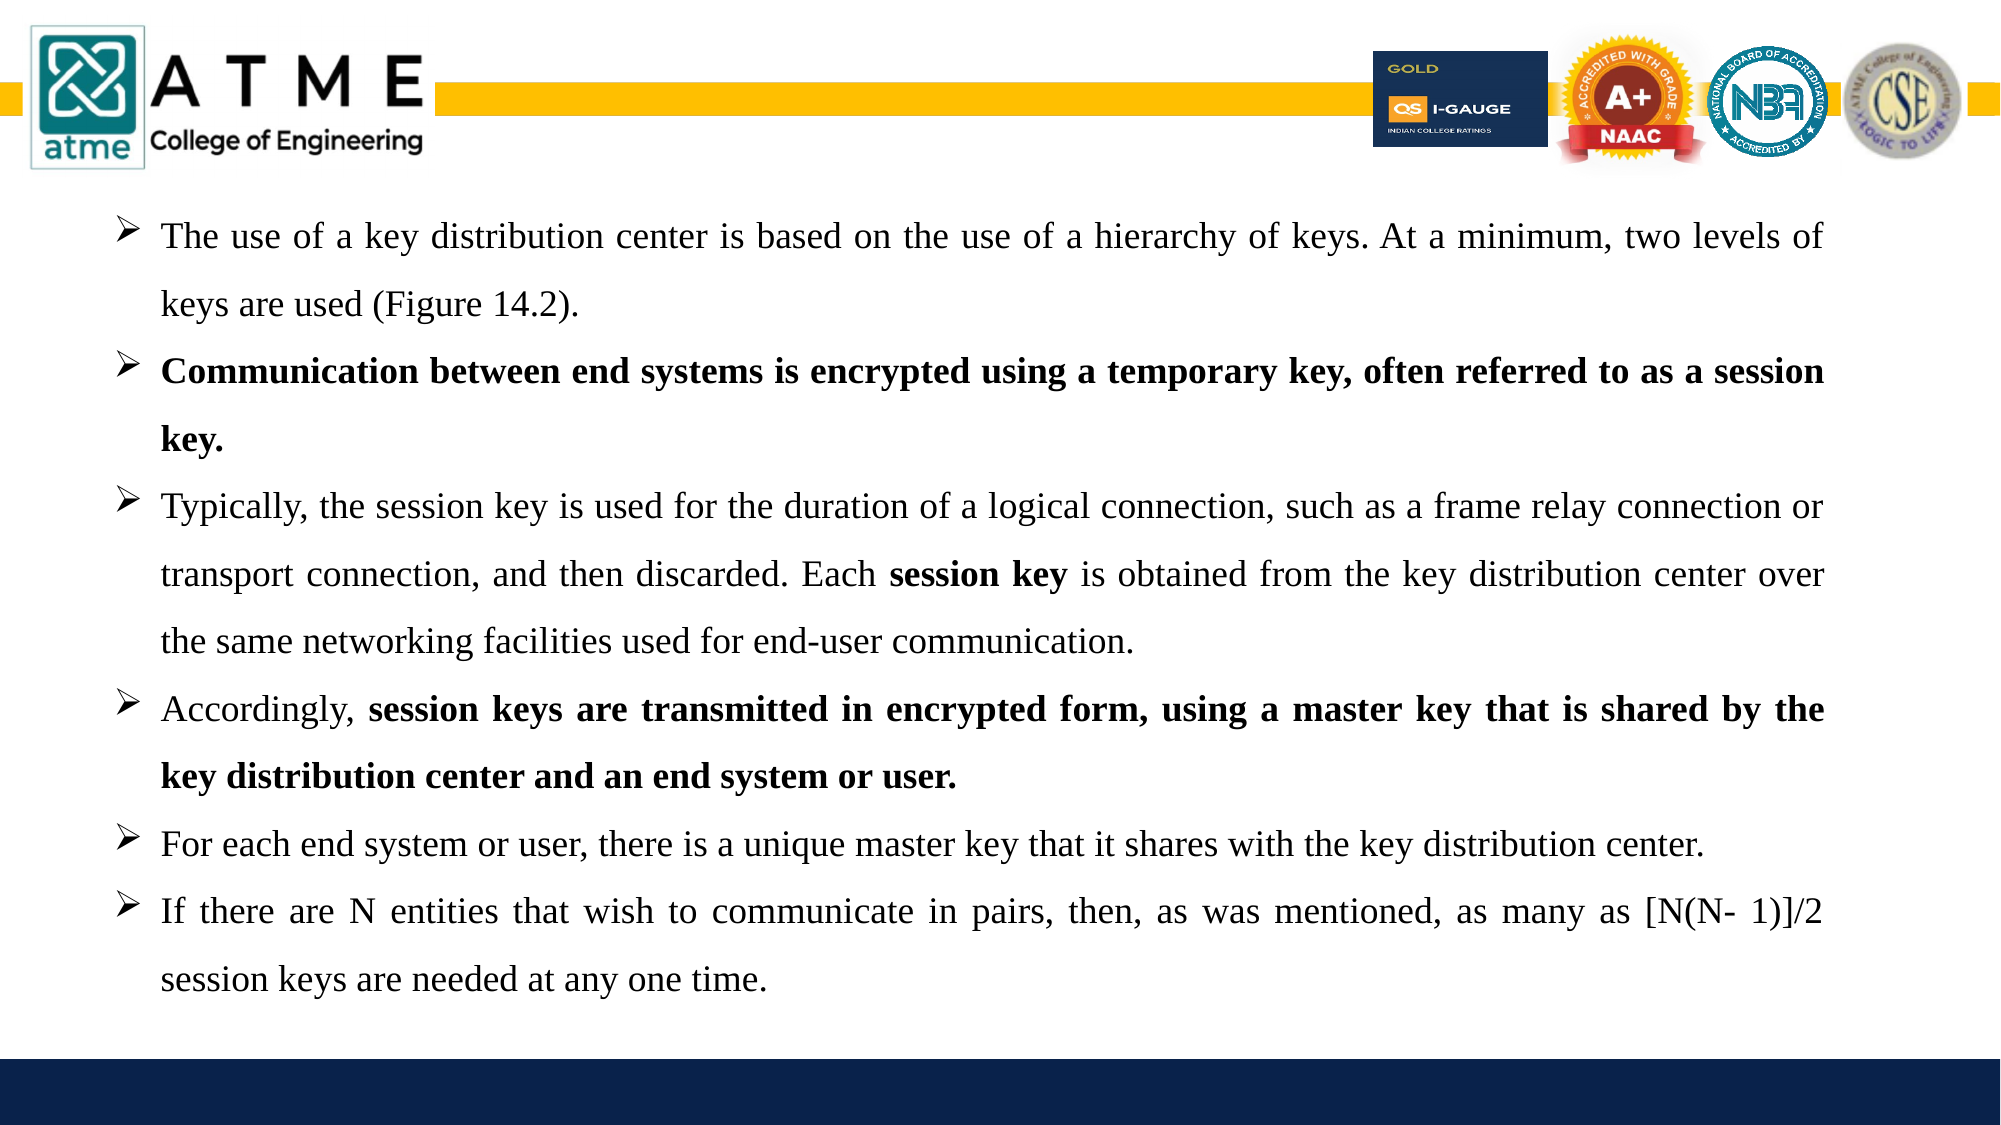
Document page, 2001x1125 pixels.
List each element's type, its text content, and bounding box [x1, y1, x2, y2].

picture [1840, 26, 1968, 176]
picture [0, 1059, 2001, 1125]
picture [22, 15, 435, 178]
text_box The use of a key distribution center is based on the use of a hierarchy of keys. At a minimum, two levels of keys are used (Figure 14.2). Communication between end systems is encrypted using a temporary key, often referred to as a session key. Typically, the session key is used for the duration of a logical connection, such as a frame relay connection or transport connection, and then discarded. Each session key is obtained from the key distribution center over the same networking facilities used for end-user communication. Accordingly, session keys are transmitted in encrypted form, using a master key that is shared by the key distribution center and an end system or user. For each end system or user, there is a unique master key that it shares with the key distribution center. If there are N entities that wish to communicate in pairs, then, as was mentioned, as many as [N(N- 1)]/2 session keys are needed at any one time. [98, 181, 1841, 1007]
picture [1373, 20, 1828, 180]
